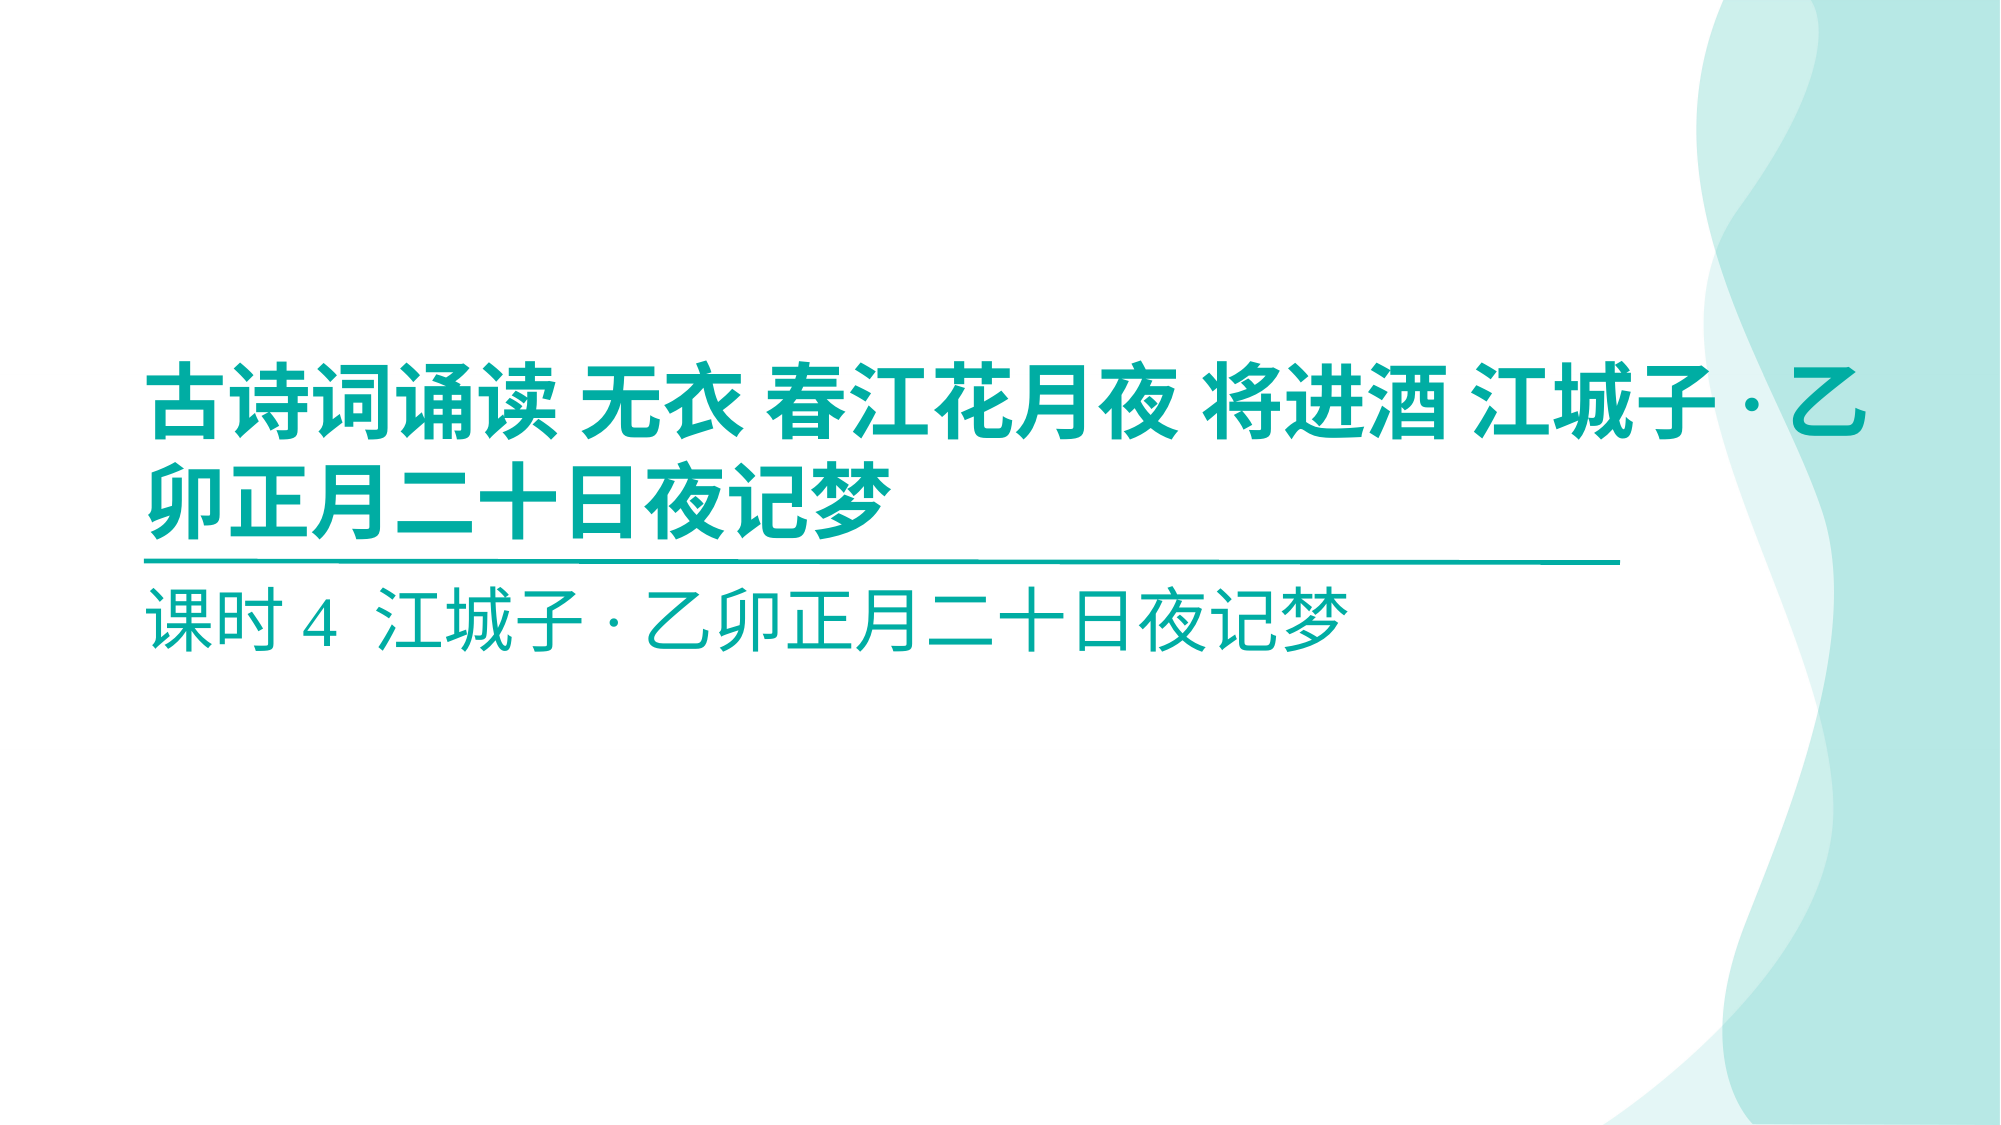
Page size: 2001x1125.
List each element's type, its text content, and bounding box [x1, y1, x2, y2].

text_box 课时4 江城子·乙卯正月二十日夜记梦 [143, 572, 1946, 744]
picture [0, 0, 2000, 1125]
text_box 古诗词诵读 无衣 春江花月夜 将进酒 江城子·乙 卯正月二十日夜记梦 [143, 349, 1946, 549]
